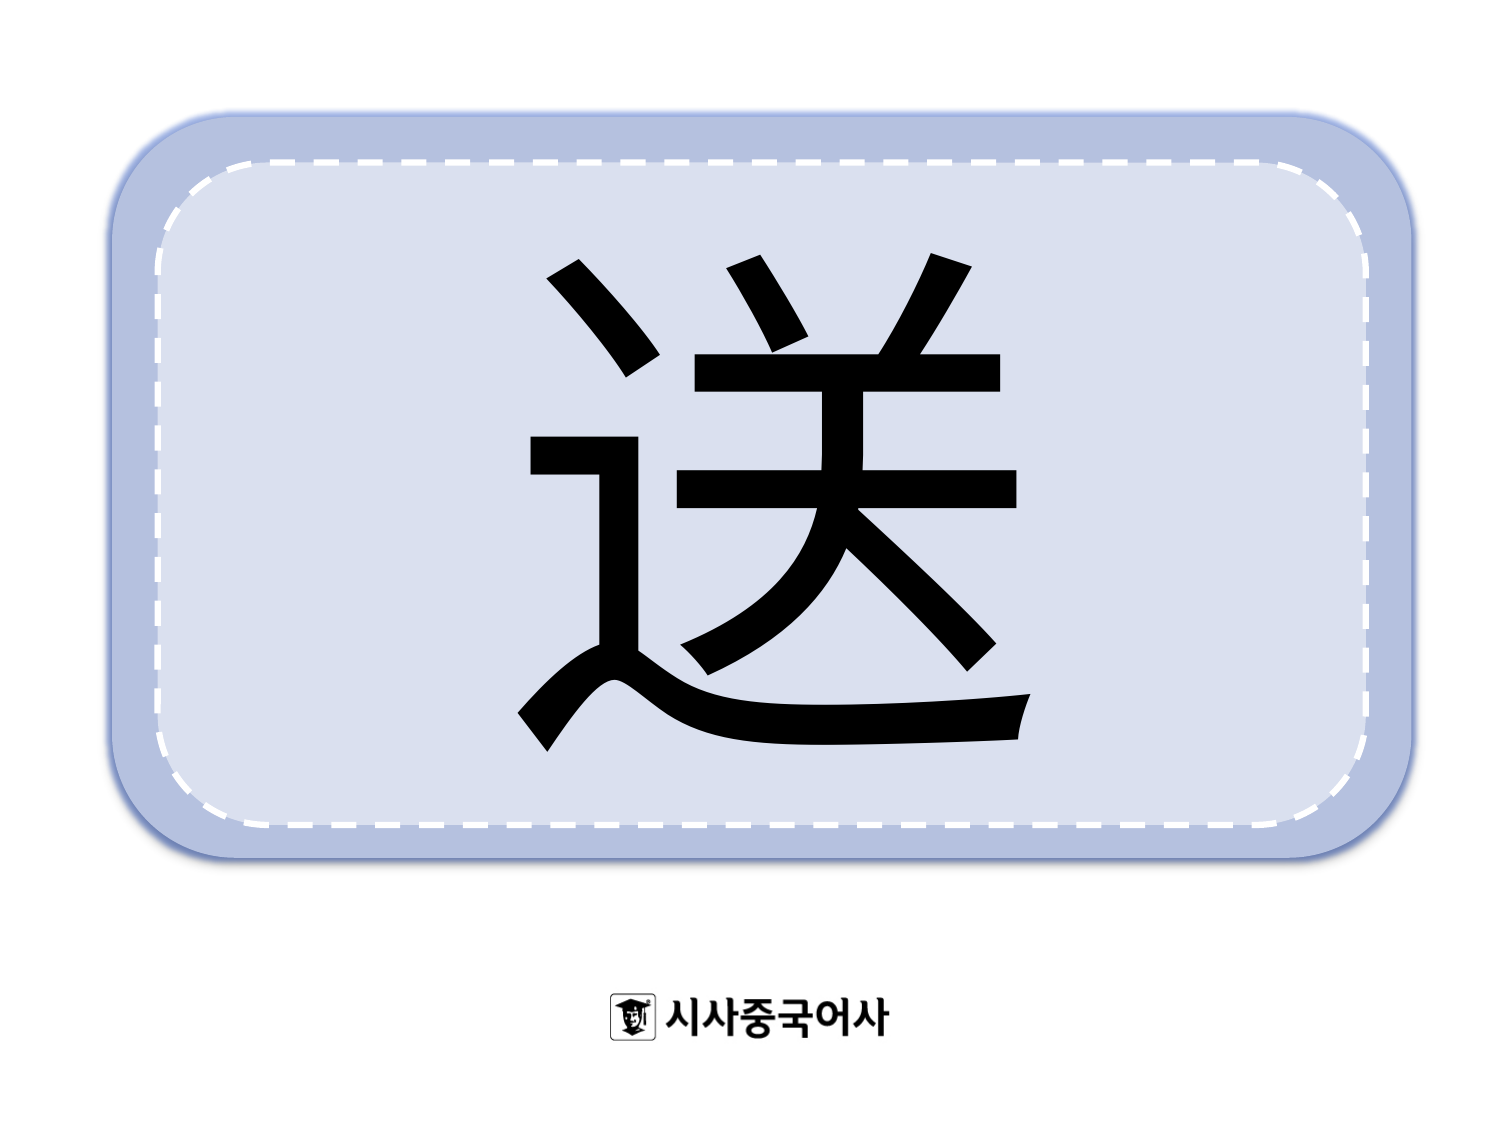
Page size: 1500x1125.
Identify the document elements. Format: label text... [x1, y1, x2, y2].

picture [602, 987, 898, 1047]
text_box 送 [171, 160, 1380, 824]
